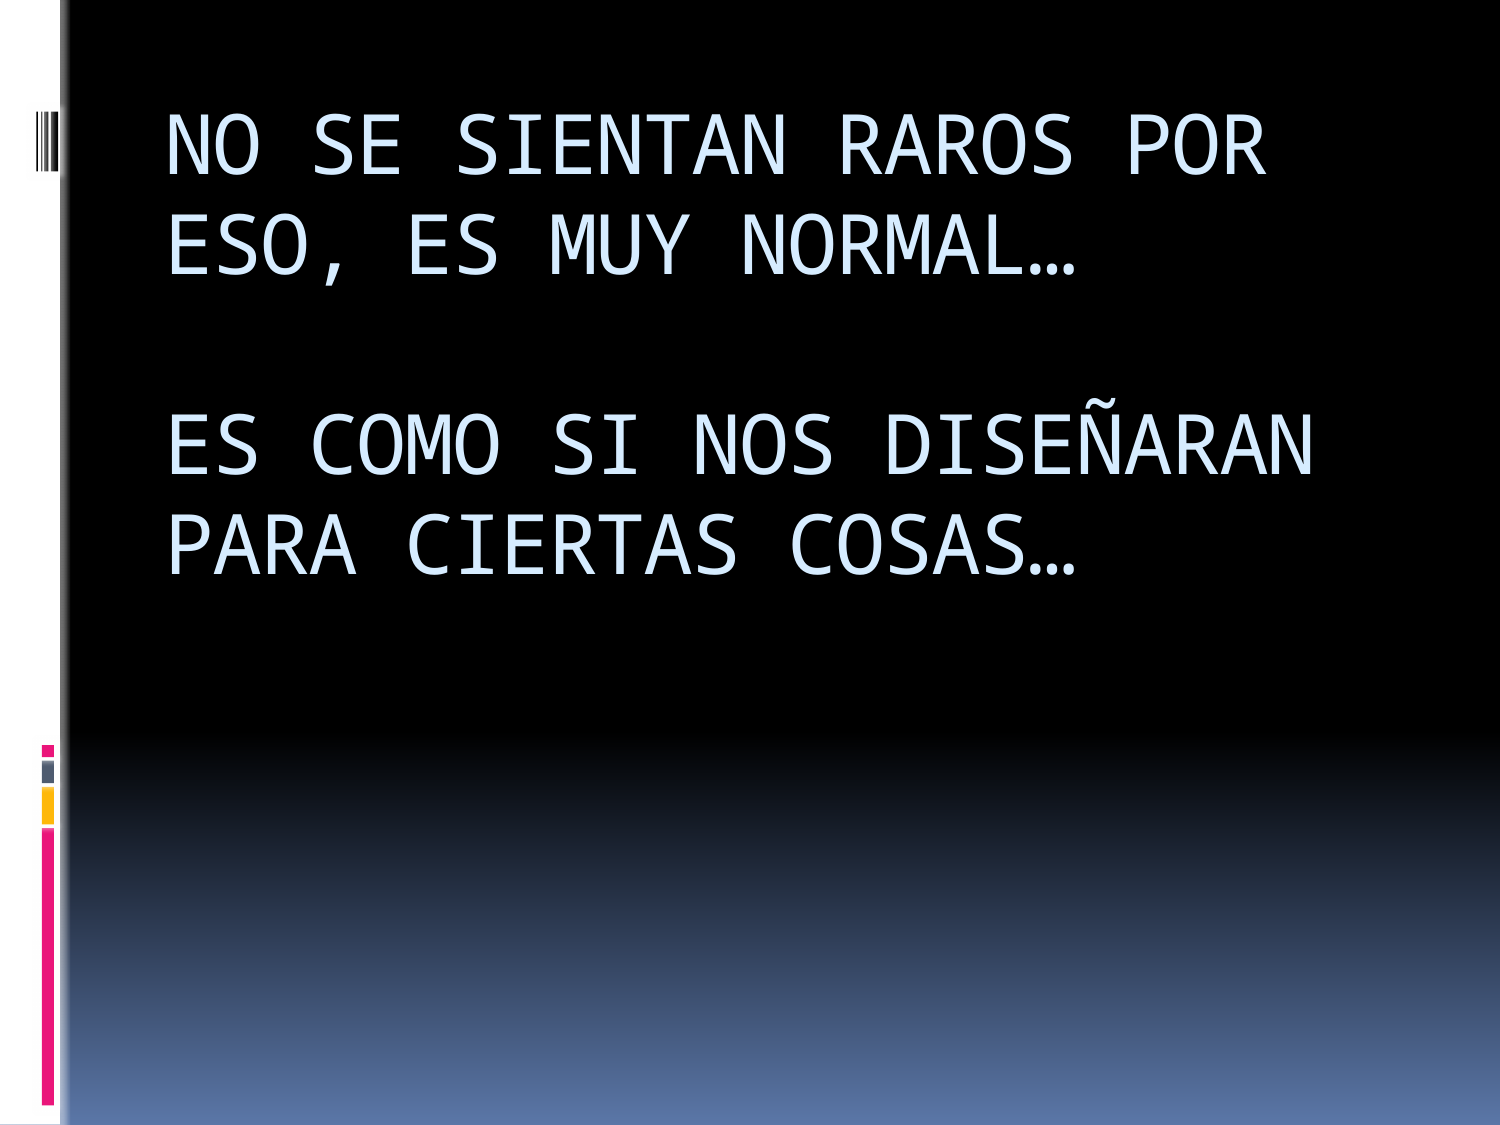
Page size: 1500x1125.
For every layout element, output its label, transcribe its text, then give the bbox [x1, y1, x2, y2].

title NO SE SIENTAN RAROS POR ESO, ES MUY NORMAL… ES COMO SI NOS DISEÑARAN PARA CIERTAS COSAS… [150, 83, 1425, 234]
